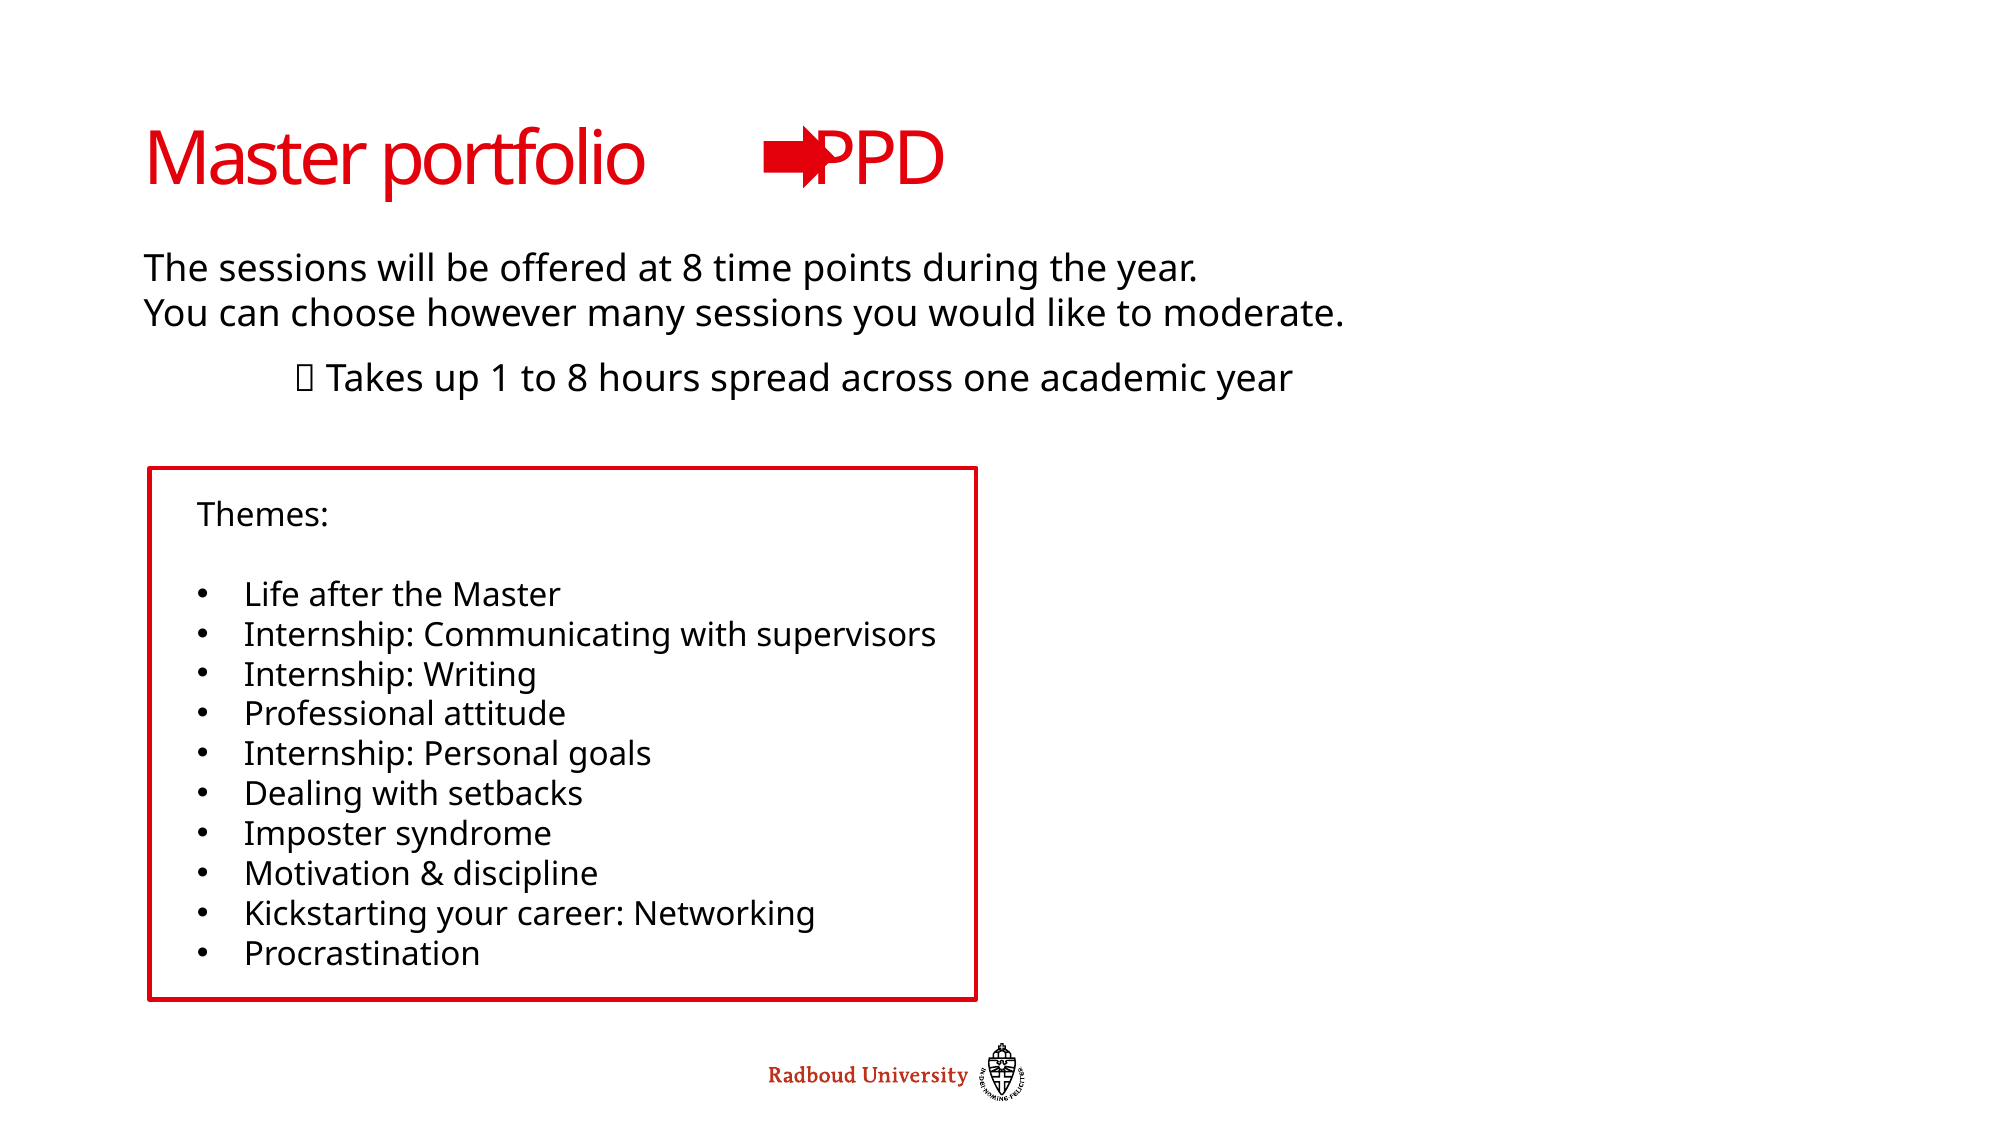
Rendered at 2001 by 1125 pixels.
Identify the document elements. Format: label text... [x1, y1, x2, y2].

text_box The sessions will be offered at 8 time points during the year. You can choose however many sessions you would like to moderate.  Takes up 1 to 8 hours spread across one academic year [143, 243, 1874, 399]
text_box [761, 123, 837, 191]
text_box Themes: Life after the Master Internship: Communicating with supervisors Internship: Writing Professional attitude Internship: Personal goals Dealing with setbacks Imposter syndrome Motivation & discipline Kickstarting your career: Networking Procrastination [196, 492, 965, 1018]
text_box [147, 466, 978, 1002]
title Master portfolio PPD [143, 109, 1012, 189]
